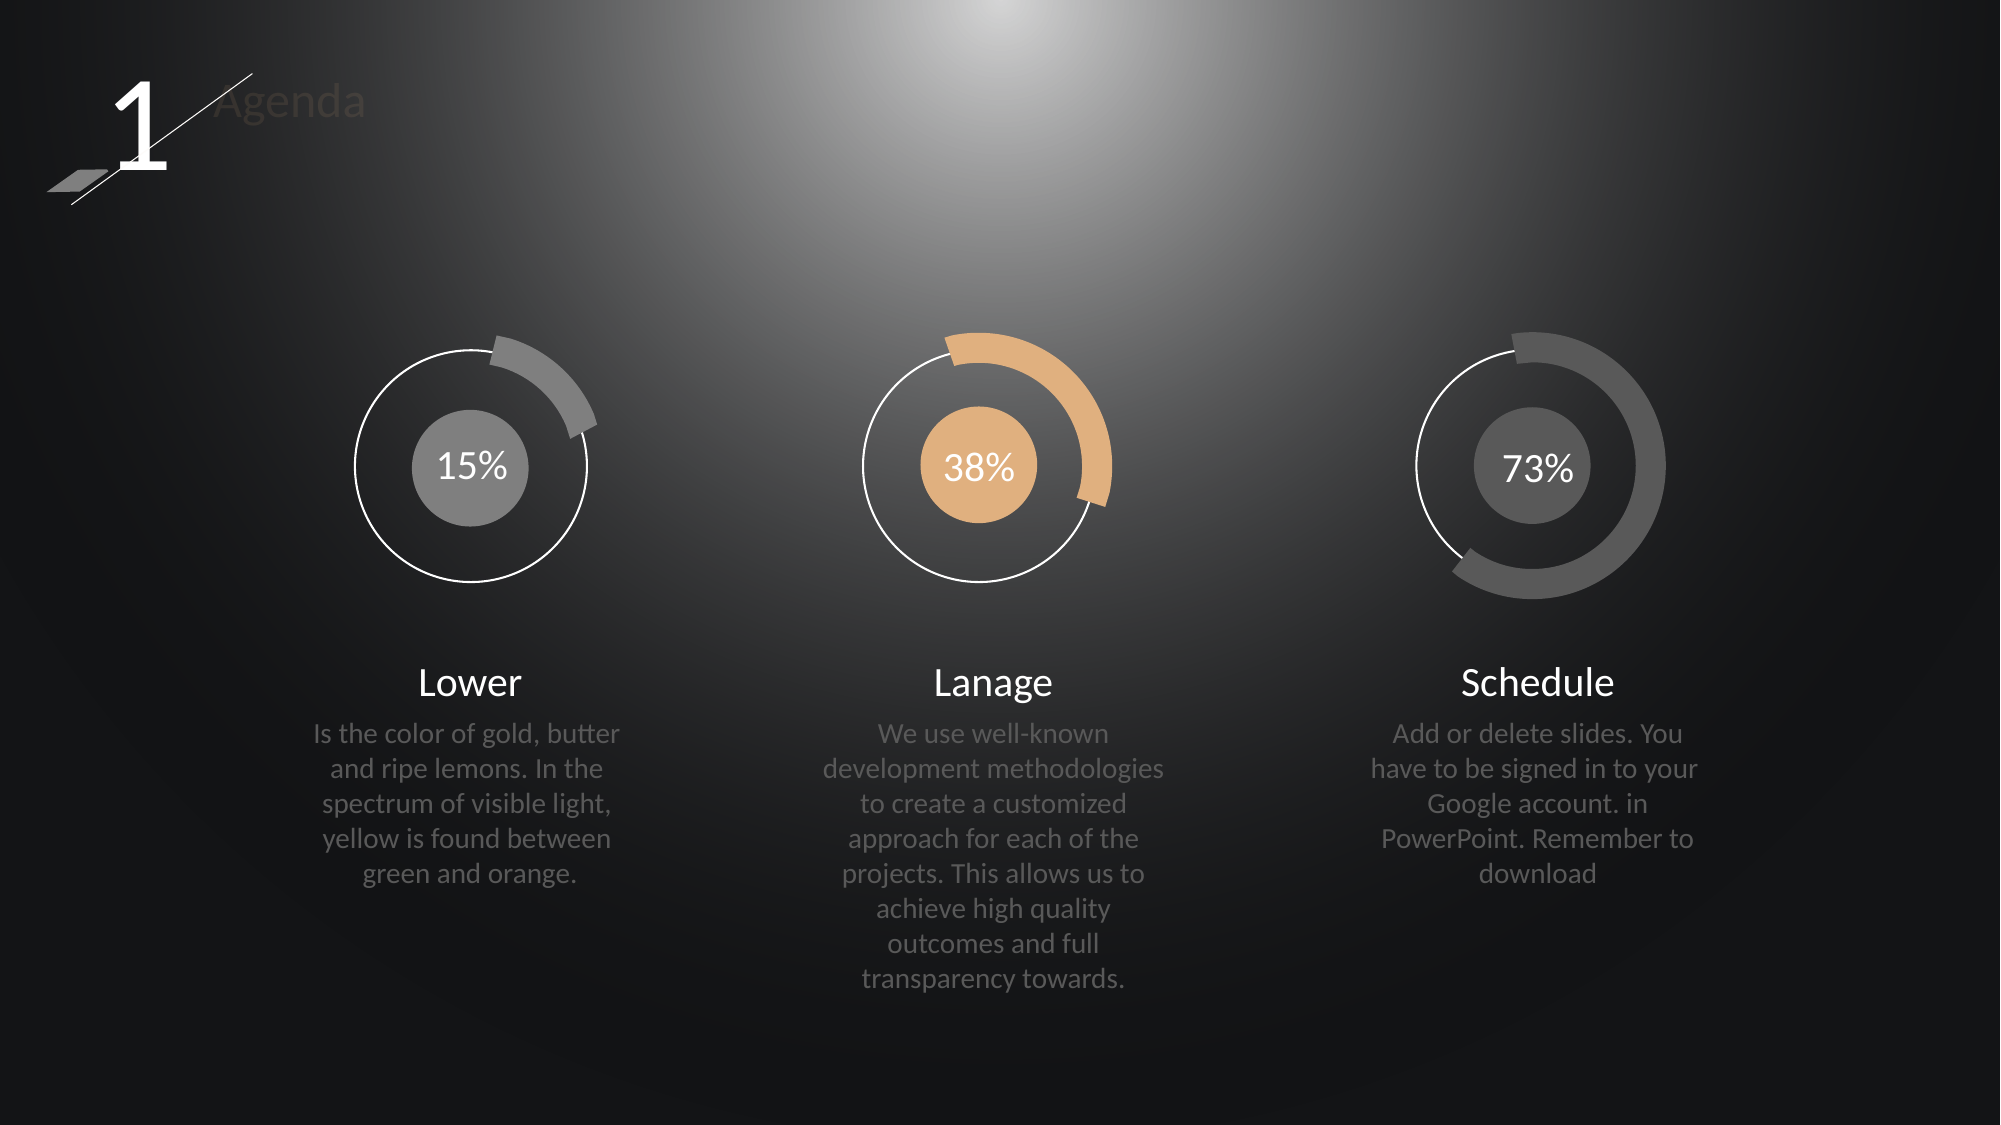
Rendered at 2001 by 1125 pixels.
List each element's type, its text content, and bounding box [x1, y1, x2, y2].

text_box Schedule [1368, 646, 1708, 712]
text_box Lower [301, 646, 640, 712]
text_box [354, 320, 587, 582]
text_box Is the color of gold, butter and ripe lemons. In the spectrum of visible light, yellow is found between green and orange. [280, 707, 661, 897]
text_box Add or delete slides. You have to be signed in to your Google account. in PowerPoint. Remember to download [1347, 707, 1729, 897]
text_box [862, 349, 1141, 582]
text_box Lanage [824, 646, 1163, 712]
text_box Agenda [222, 60, 1455, 136]
text_box We use well-known development methodologies to create a customized approach for each of the projects. This allows us to achieve high quality outcomes and full transparency towards. [803, 707, 1184, 1002]
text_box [88, 25, 222, 239]
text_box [1416, 329, 1666, 597]
